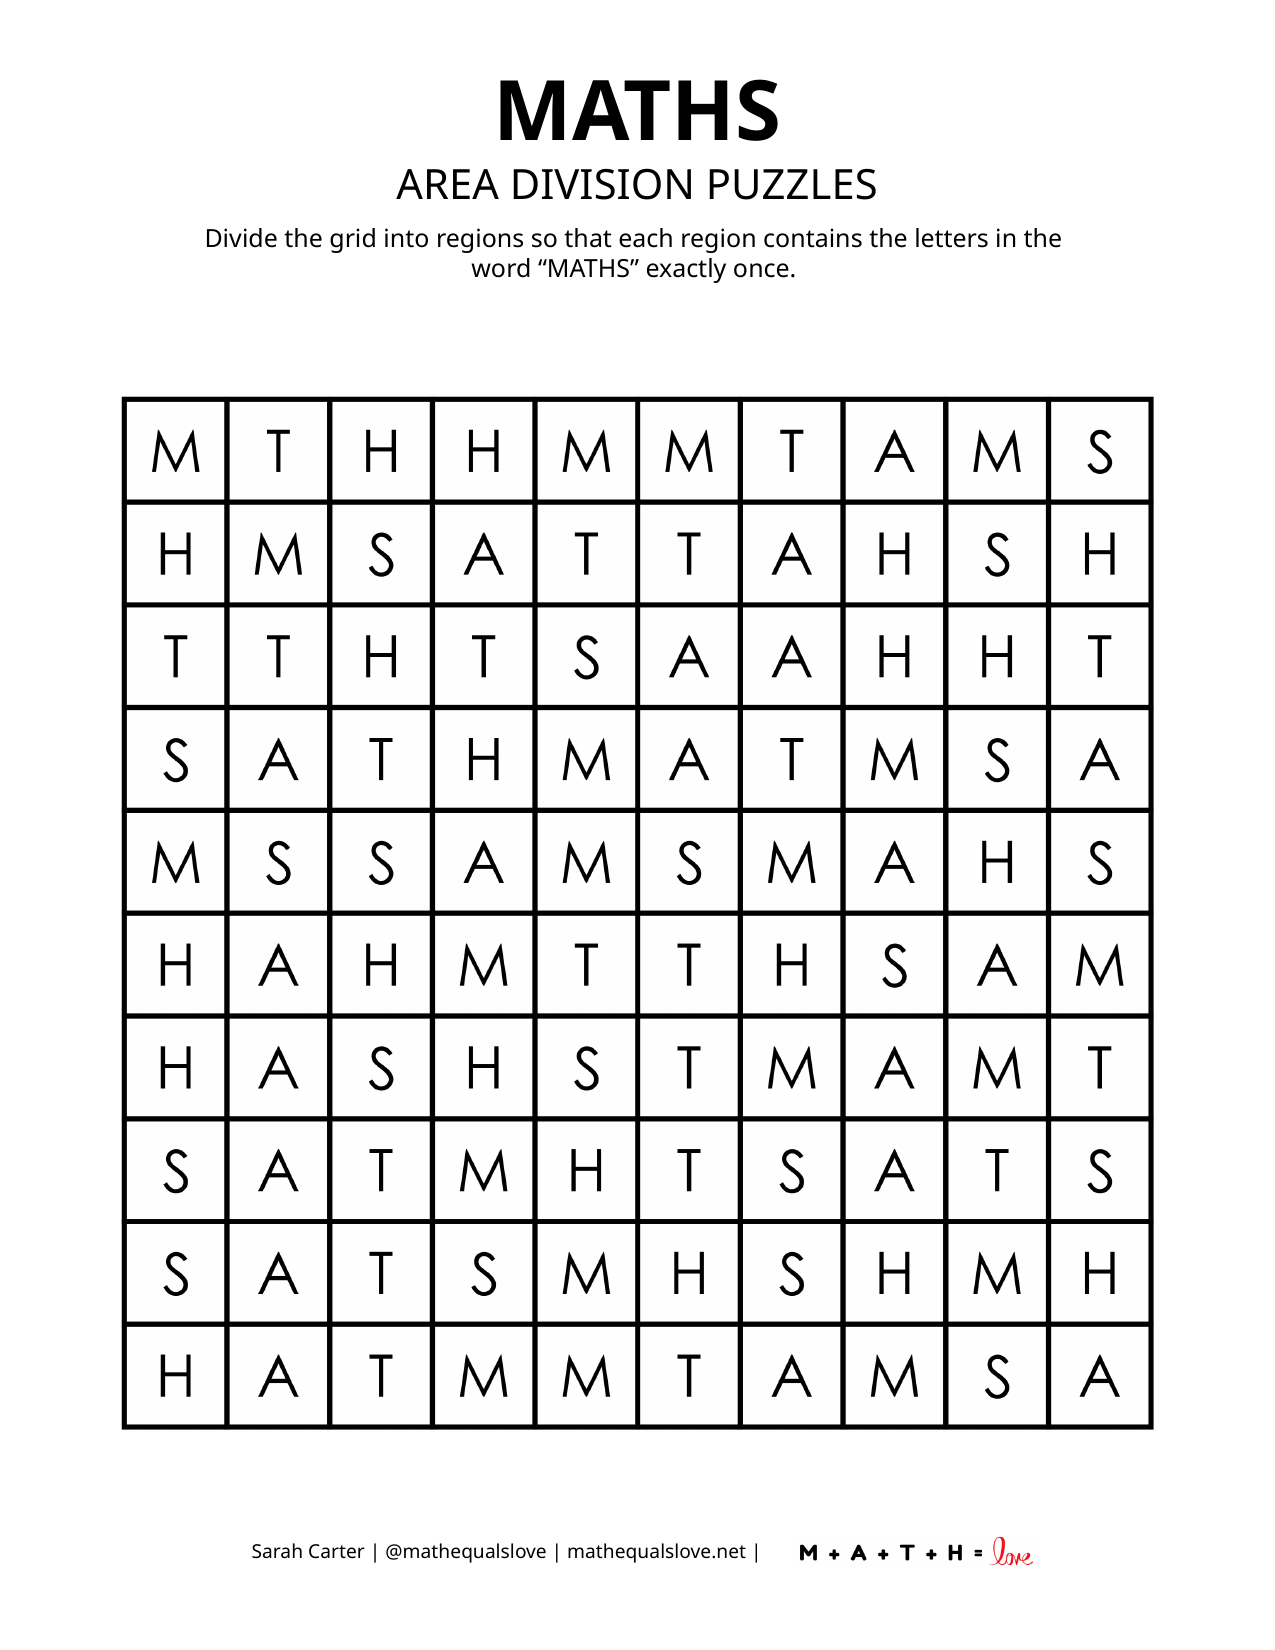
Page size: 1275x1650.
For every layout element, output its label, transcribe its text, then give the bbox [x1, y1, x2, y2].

picture [790, 1534, 1039, 1569]
text_box Sarah Carter | @mathequalslove | mathequalslove.net | [236, 1532, 1071, 1570]
text_box MATHS AREA DIVISION PUZZLES [77, 50, 1198, 214]
text_box Divide the grid into regions so that each region contains the letters in the word “MATHS” exactly once. [0, 214, 1275, 290]
picture [118, 394, 1156, 1432]
